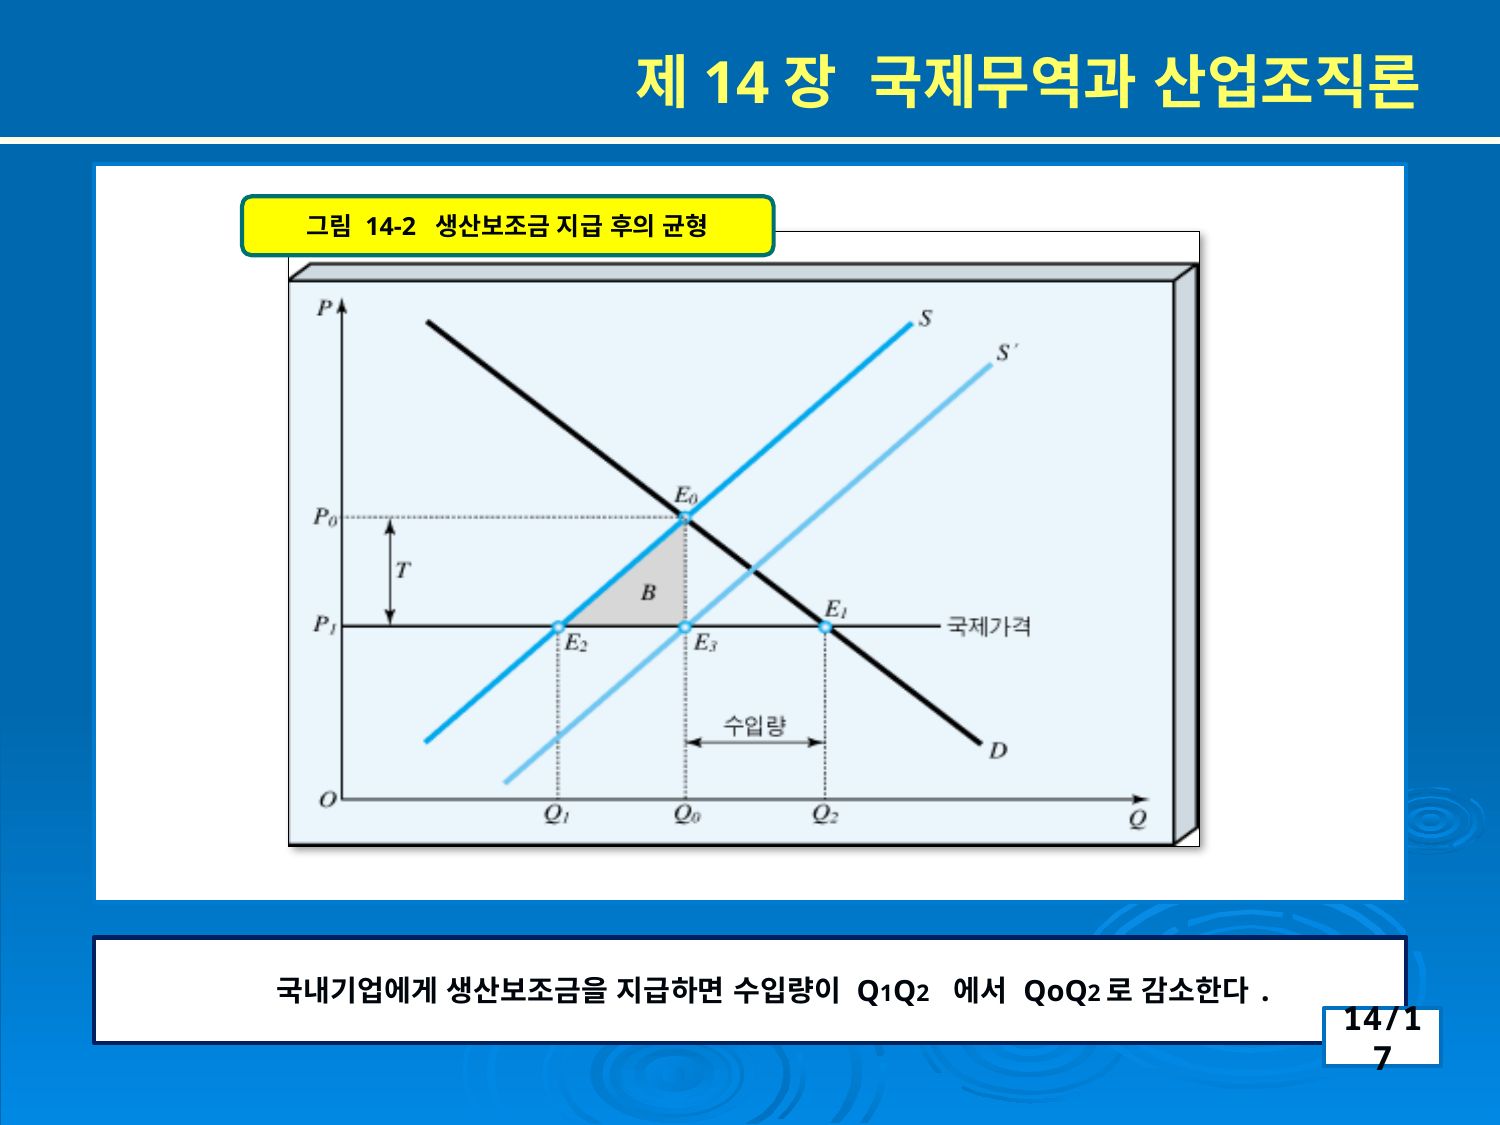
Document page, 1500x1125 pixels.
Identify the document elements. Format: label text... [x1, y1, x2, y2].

text_box 제14장 국제무역과 산업조직론 [621, 37, 1477, 123]
text_box 국내기업에게 생산보조금을 지급하면 수입량이 Q1Q2 에서 QoQ2로 감소한다. [92, 935, 1408, 1045]
text_box 14/17 [1322, 1006, 1443, 1068]
picture [288, 231, 1200, 847]
text_box 그림 14-2 생산보조금 지급 후의 균형 [239, 194, 776, 258]
text_box [0, 137, 1500, 144]
text_box [92, 162, 1408, 904]
